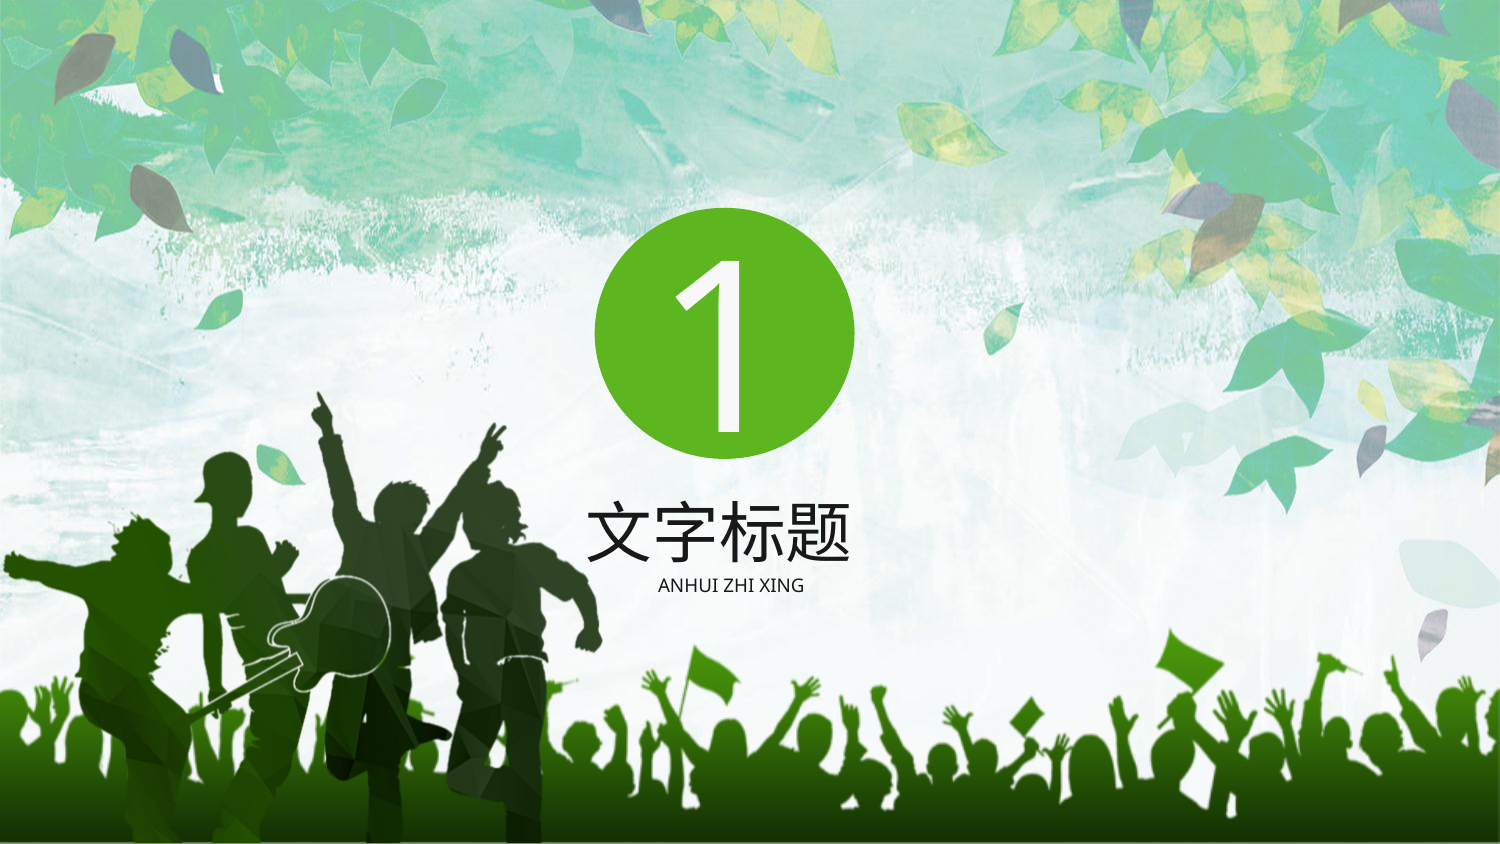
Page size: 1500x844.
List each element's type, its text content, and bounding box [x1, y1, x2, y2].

text_box ANHUI ZHI XING [653, 566, 820, 604]
text_box 文字标题 [653, 532, 892, 579]
picture [0, 0, 1500, 844]
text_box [594, 185, 874, 492]
